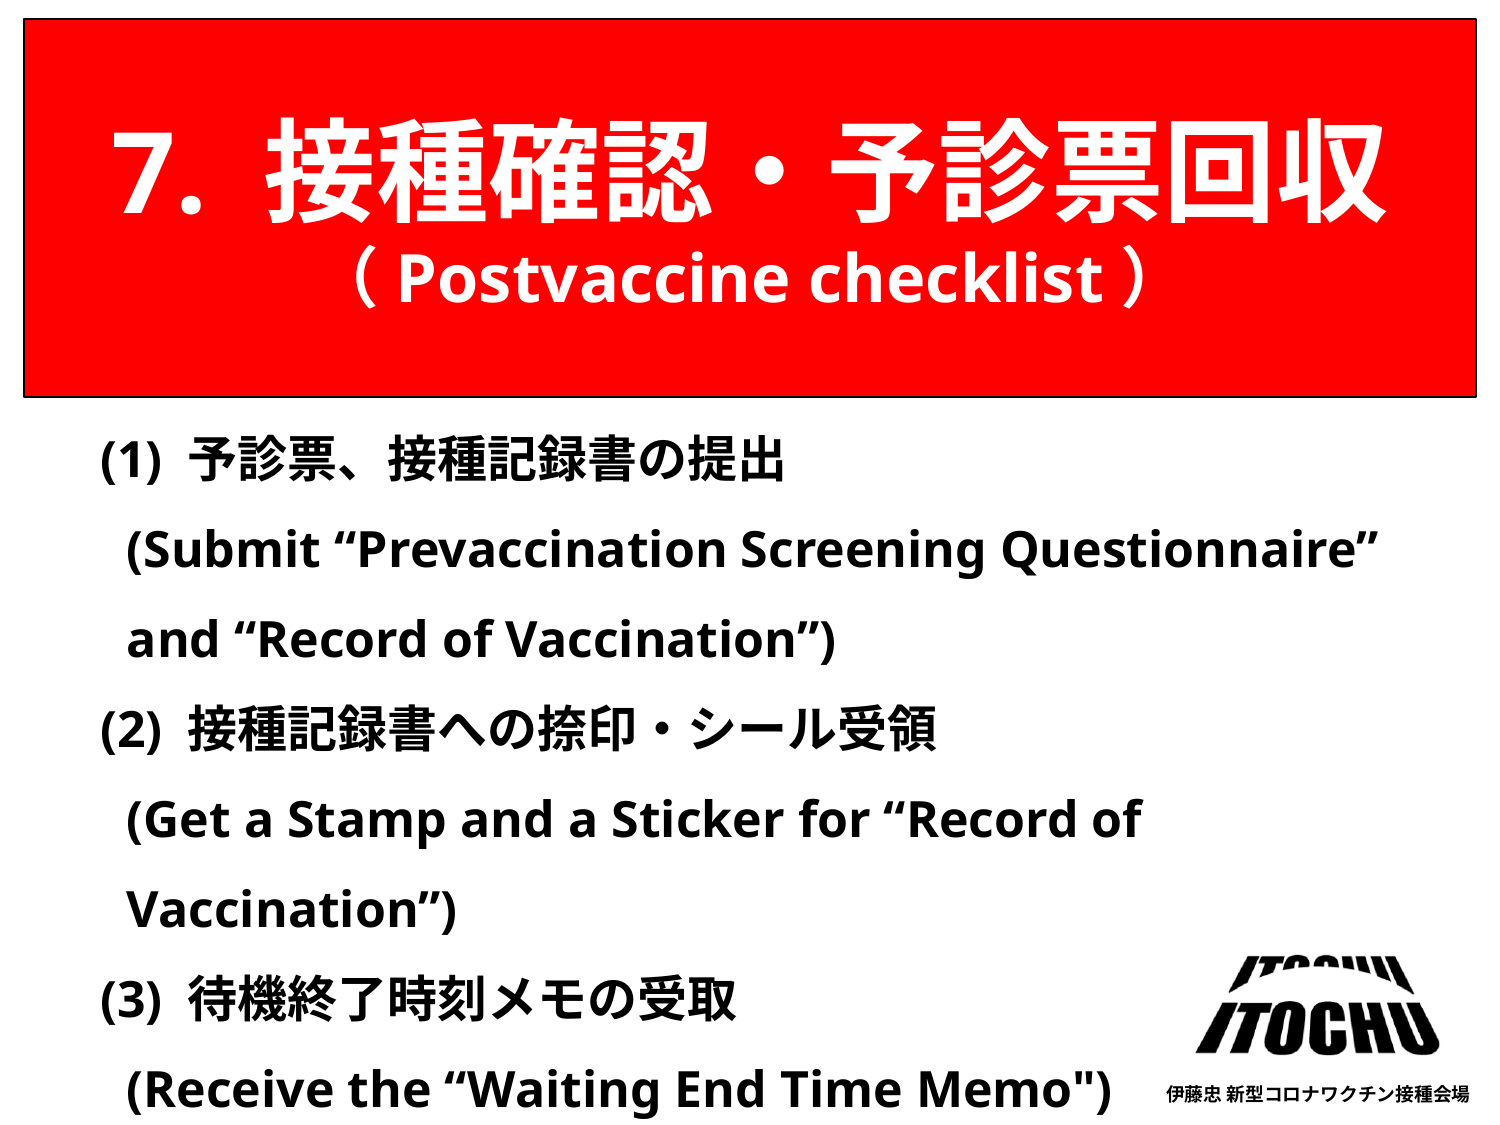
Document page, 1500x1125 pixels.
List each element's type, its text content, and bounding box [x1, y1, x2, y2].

text_box 7. 接種確認・予診票回収（Postvaccine checklist） [21, 17, 1479, 399]
text_box (1) 予診票、接種記録書の提出 (Submit “Prevaccination Screening Questionnaire” and “Record of Vaccination”) (2) 接種記録書への捺印・シール受領 (Get a Stamp and a Sticker for “Record of Vaccination”) (3) 待機終了時刻メモの受取 (Receive the “Waiting End Time Memo") [21, 419, 1479, 1096]
text_box 伊藤忠 新型コロナワクチン接種会場 [1145, 1072, 1491, 1116]
picture [1186, 940, 1450, 1068]
